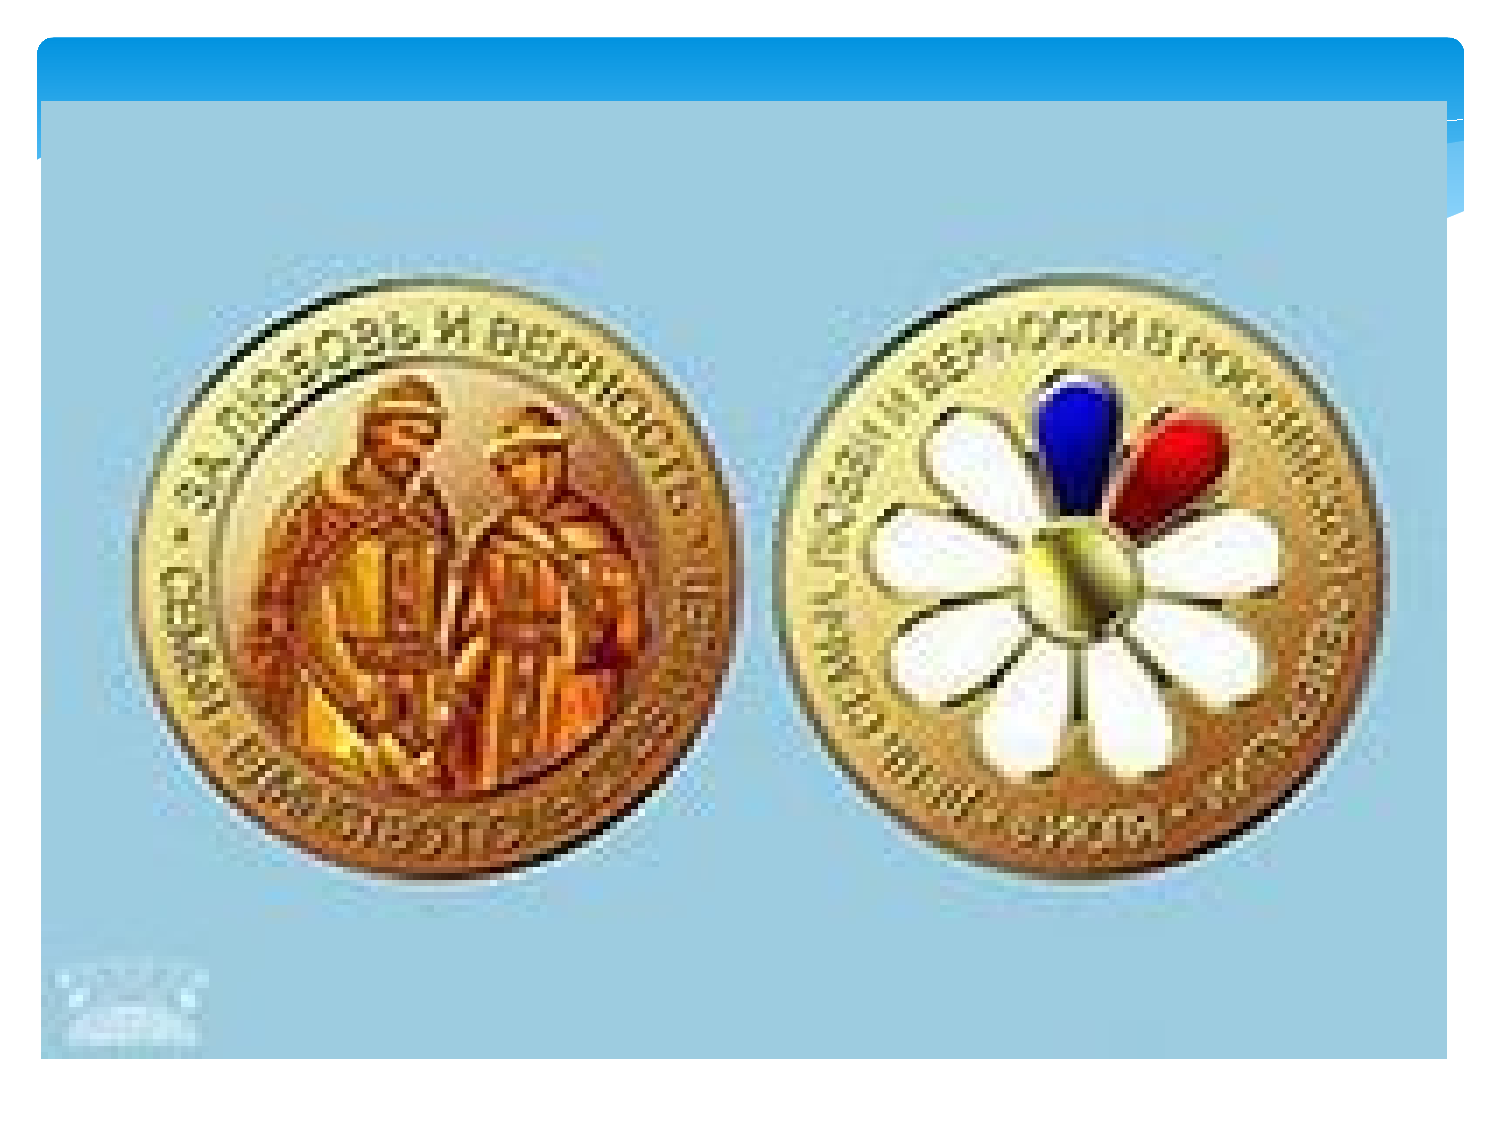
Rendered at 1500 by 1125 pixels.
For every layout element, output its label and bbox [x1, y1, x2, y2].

picture [41, 101, 1448, 1059]
